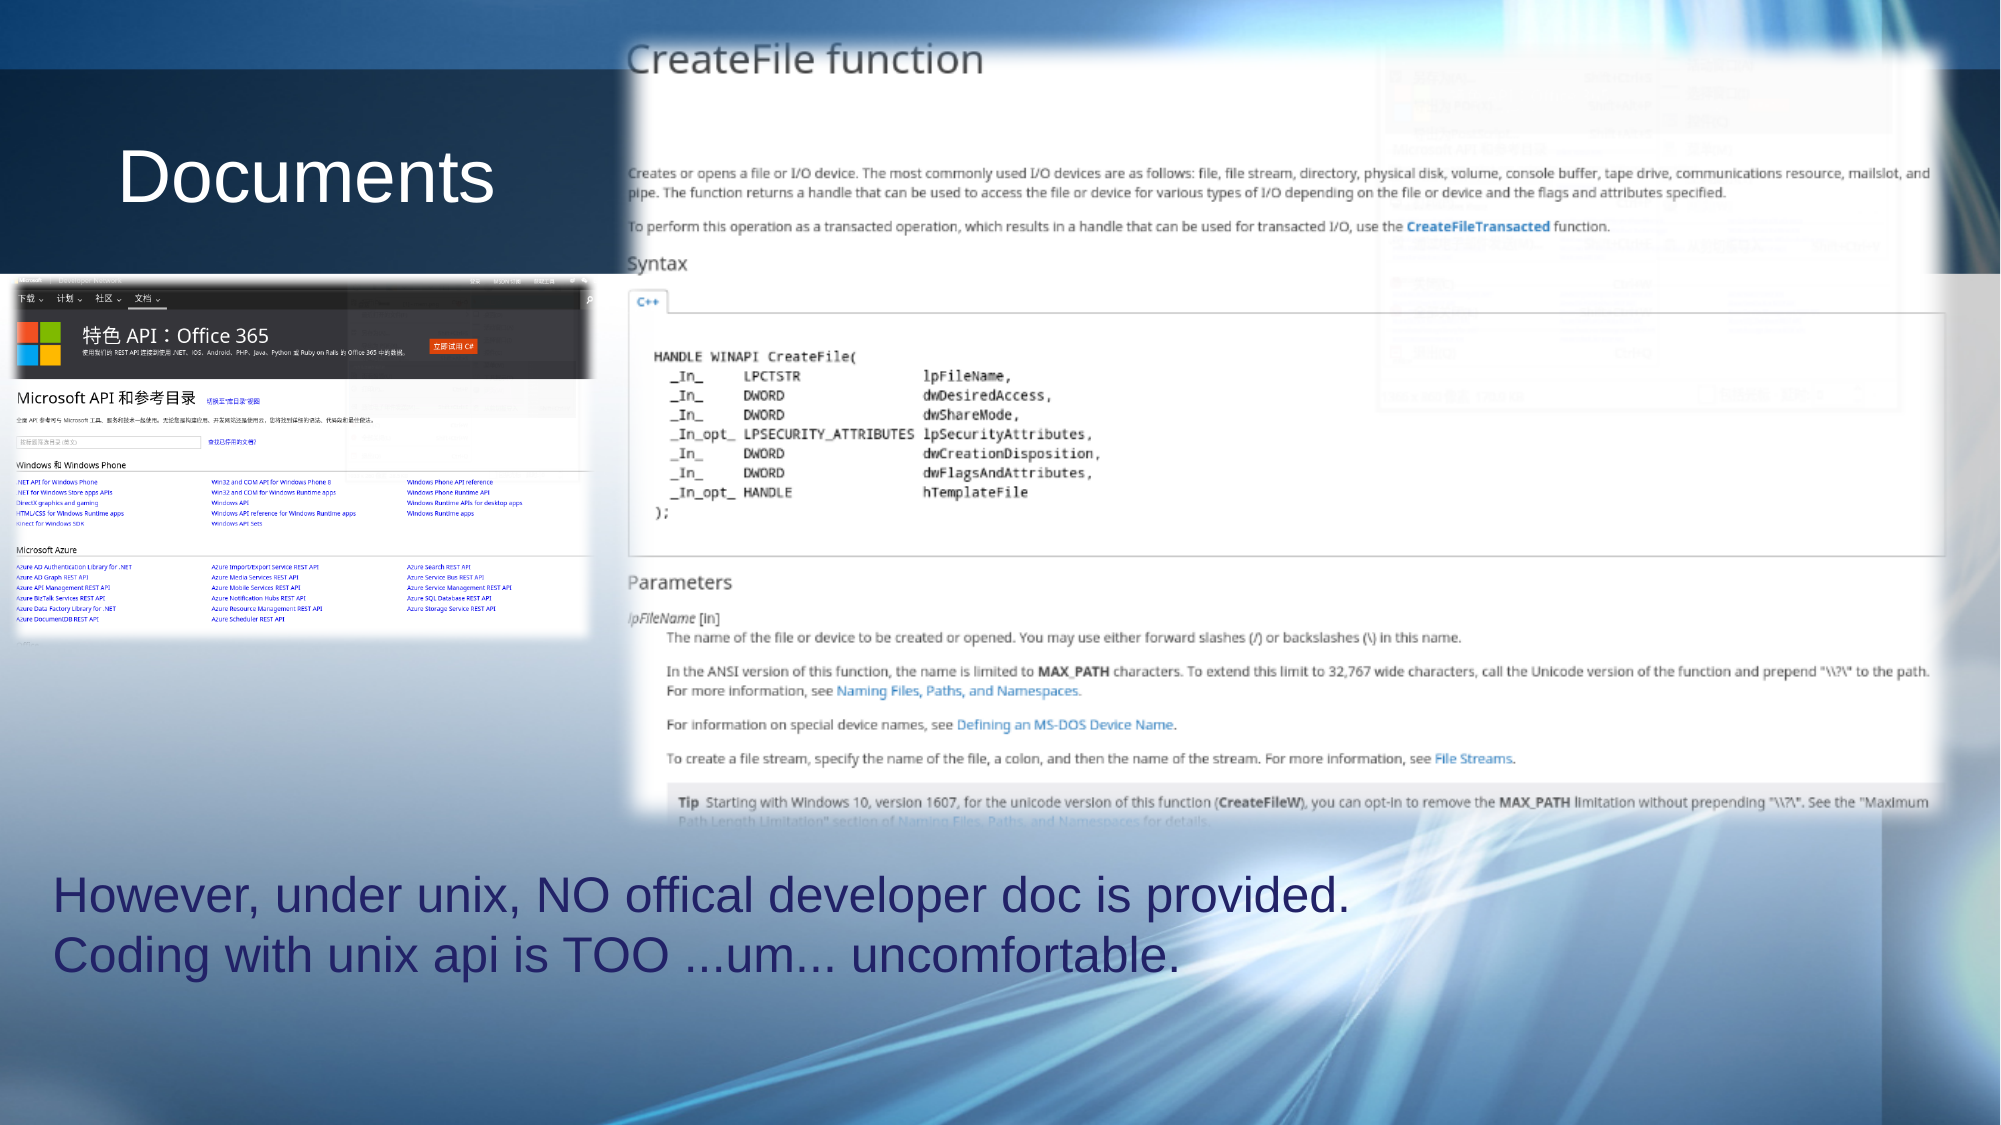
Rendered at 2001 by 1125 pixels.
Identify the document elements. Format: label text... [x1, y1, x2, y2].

text_box However, under unix, NO offical developer doc is provided. Coding with unix api is TOO ...um... uncomfortable. [37, 855, 1937, 990]
picture [0, 0, 2001, 1125]
title Documents [102, 66, 606, 280]
